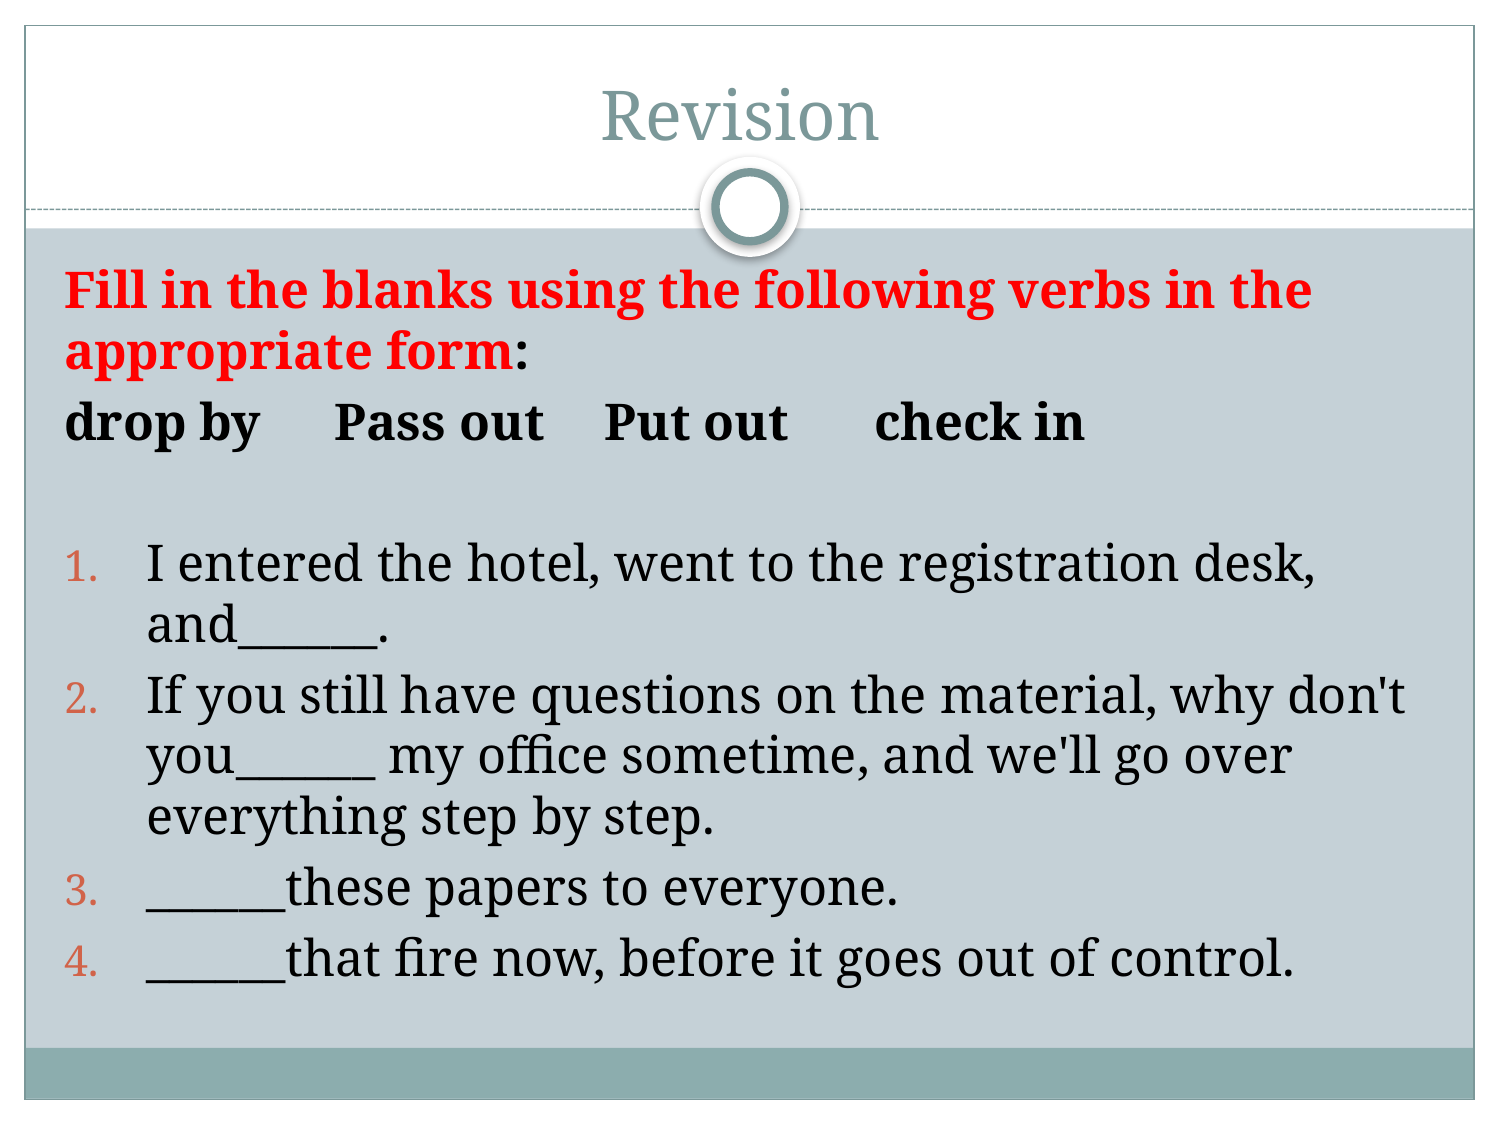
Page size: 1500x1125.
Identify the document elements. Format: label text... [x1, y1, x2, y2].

title Revision [49, 37, 1450, 162]
list Fill in the blanks using the following verbs in the appropriate form: drop by Pass out Put out check in I entered the hotel, went to the registration desk, and______. If you still have questions on the material, why don't you______ my office sometime, and we'll go over everything step by step. ______these papers to everyone. ______that fire now, before it goes out of control. [49, 250, 1445, 1001]
